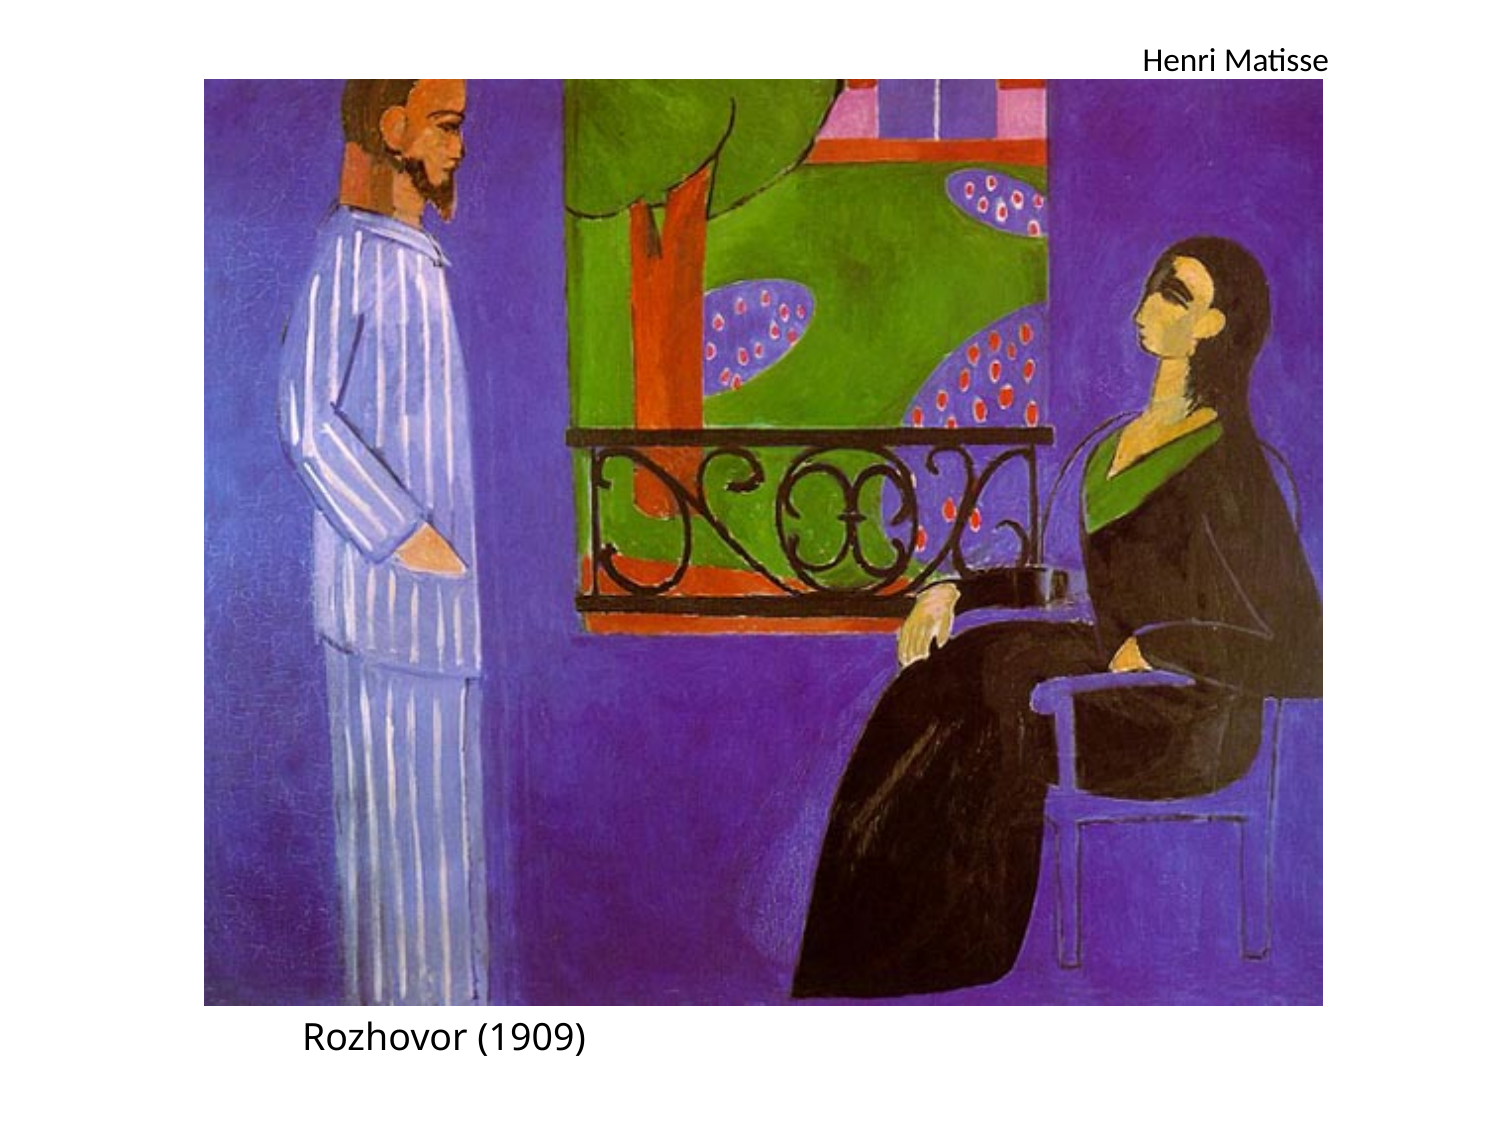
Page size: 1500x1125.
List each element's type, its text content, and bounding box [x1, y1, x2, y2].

picture [204, 79, 1324, 1007]
text_box Rozhovor (1909) [288, 1016, 600, 1065]
text_box Henri Matisse [1128, 30, 1500, 86]
